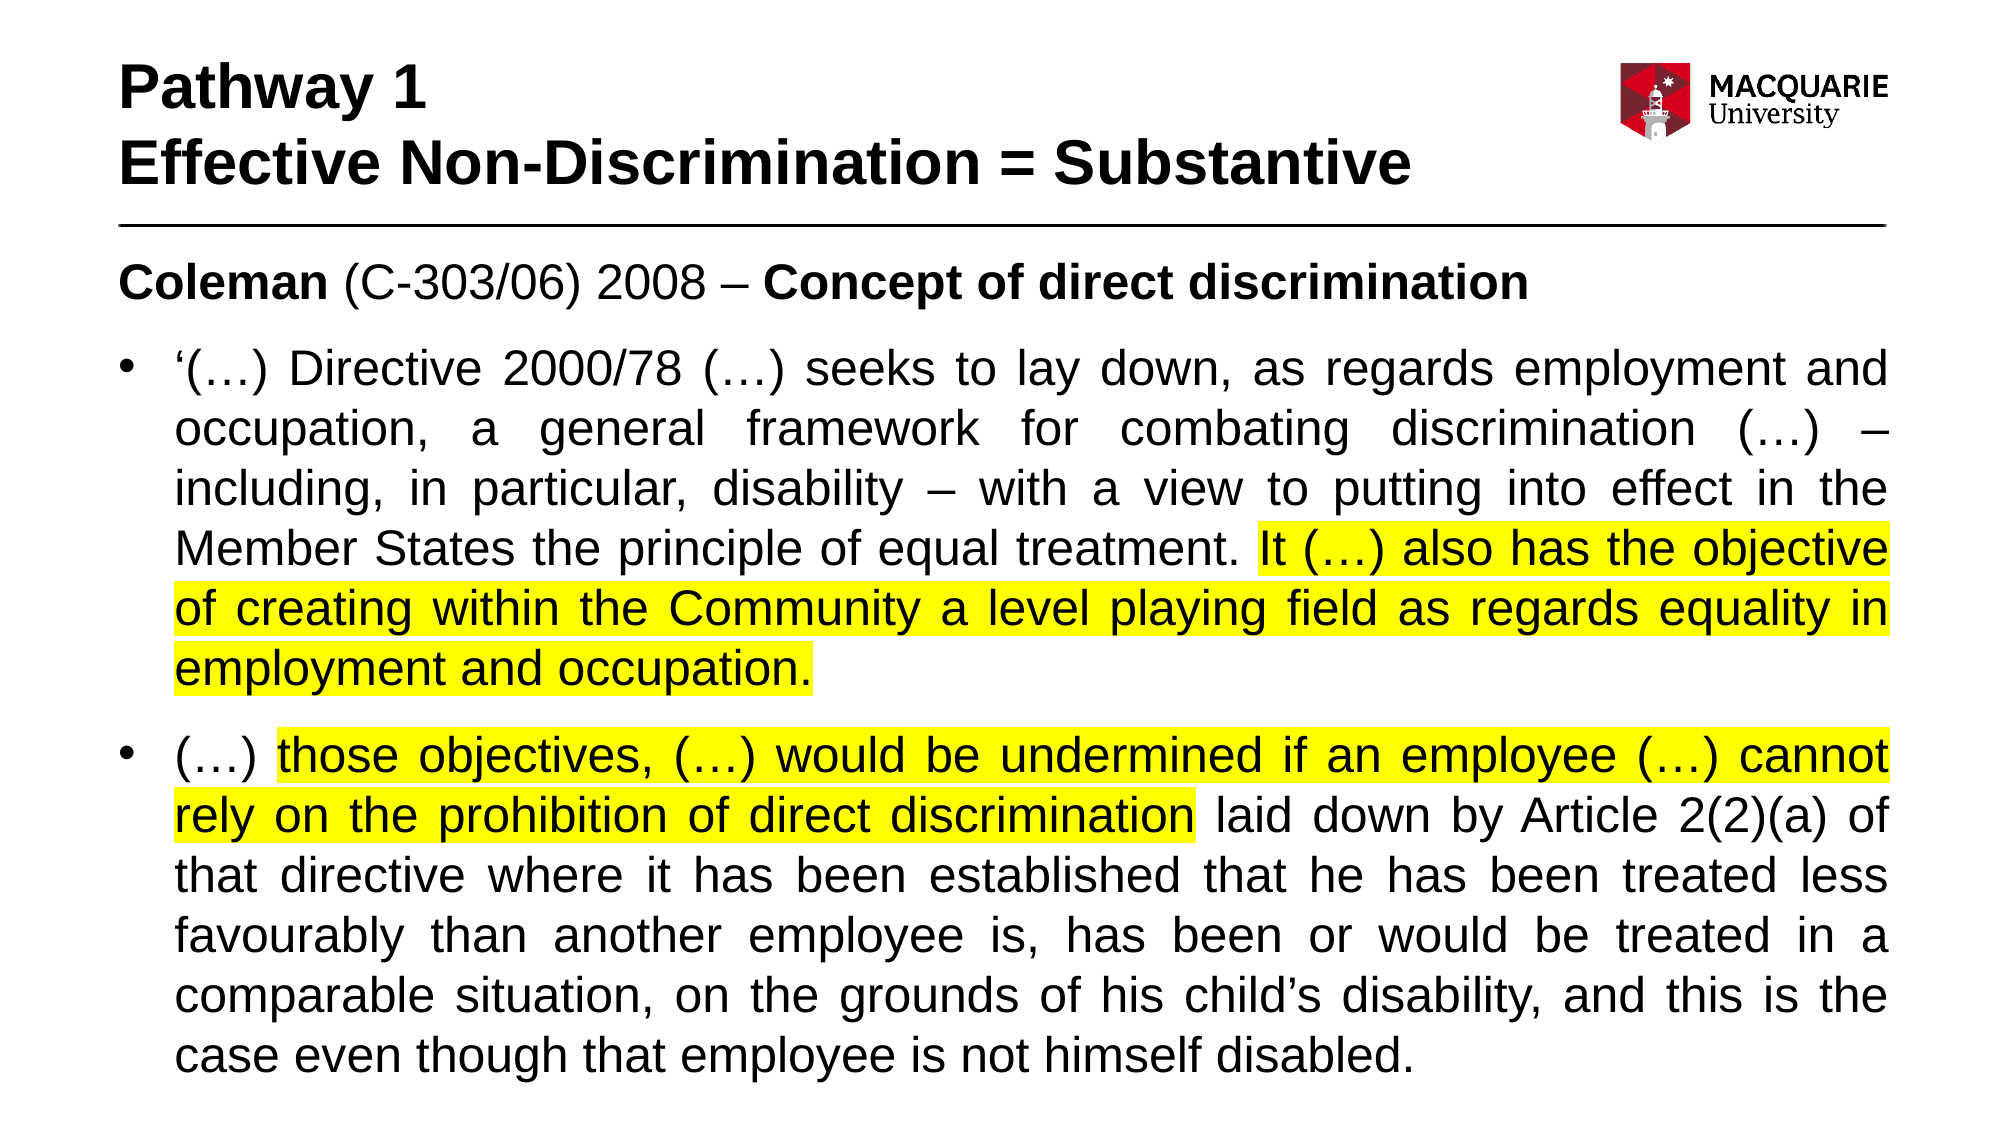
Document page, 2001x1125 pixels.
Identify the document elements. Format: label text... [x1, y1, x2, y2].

list Coleman (C-303/06) 2008 – Concept of direct discrimination ‘(…) Directive 2000/78 (…) seeks to lay down, as regards employment and occupation, a general framework for combating discrimination (…) – including, in particular, disability – with a view to putting into effect in the Member States the principle of equal treatment. It (…) also has the objective of creating within the Community a level playing field as regards equality in employment and occupation. (…) those objectives, (…) would be undermined if an employee (…) cannot rely on the prohibition of direct discrimination laid down by Article 2(2)(a) of that directive where it has been established that he has been treated less favourably than another employee is, has been or would be treated in a comparable situation, on the grounds of his child’s disability, and this is the case even though that employee is not himself disabled. [118, 249, 1890, 1080]
title Pathway 1 Effective Non-Discrimination = Substantive [118, 45, 1611, 199]
picture [1586, 35, 1922, 161]
